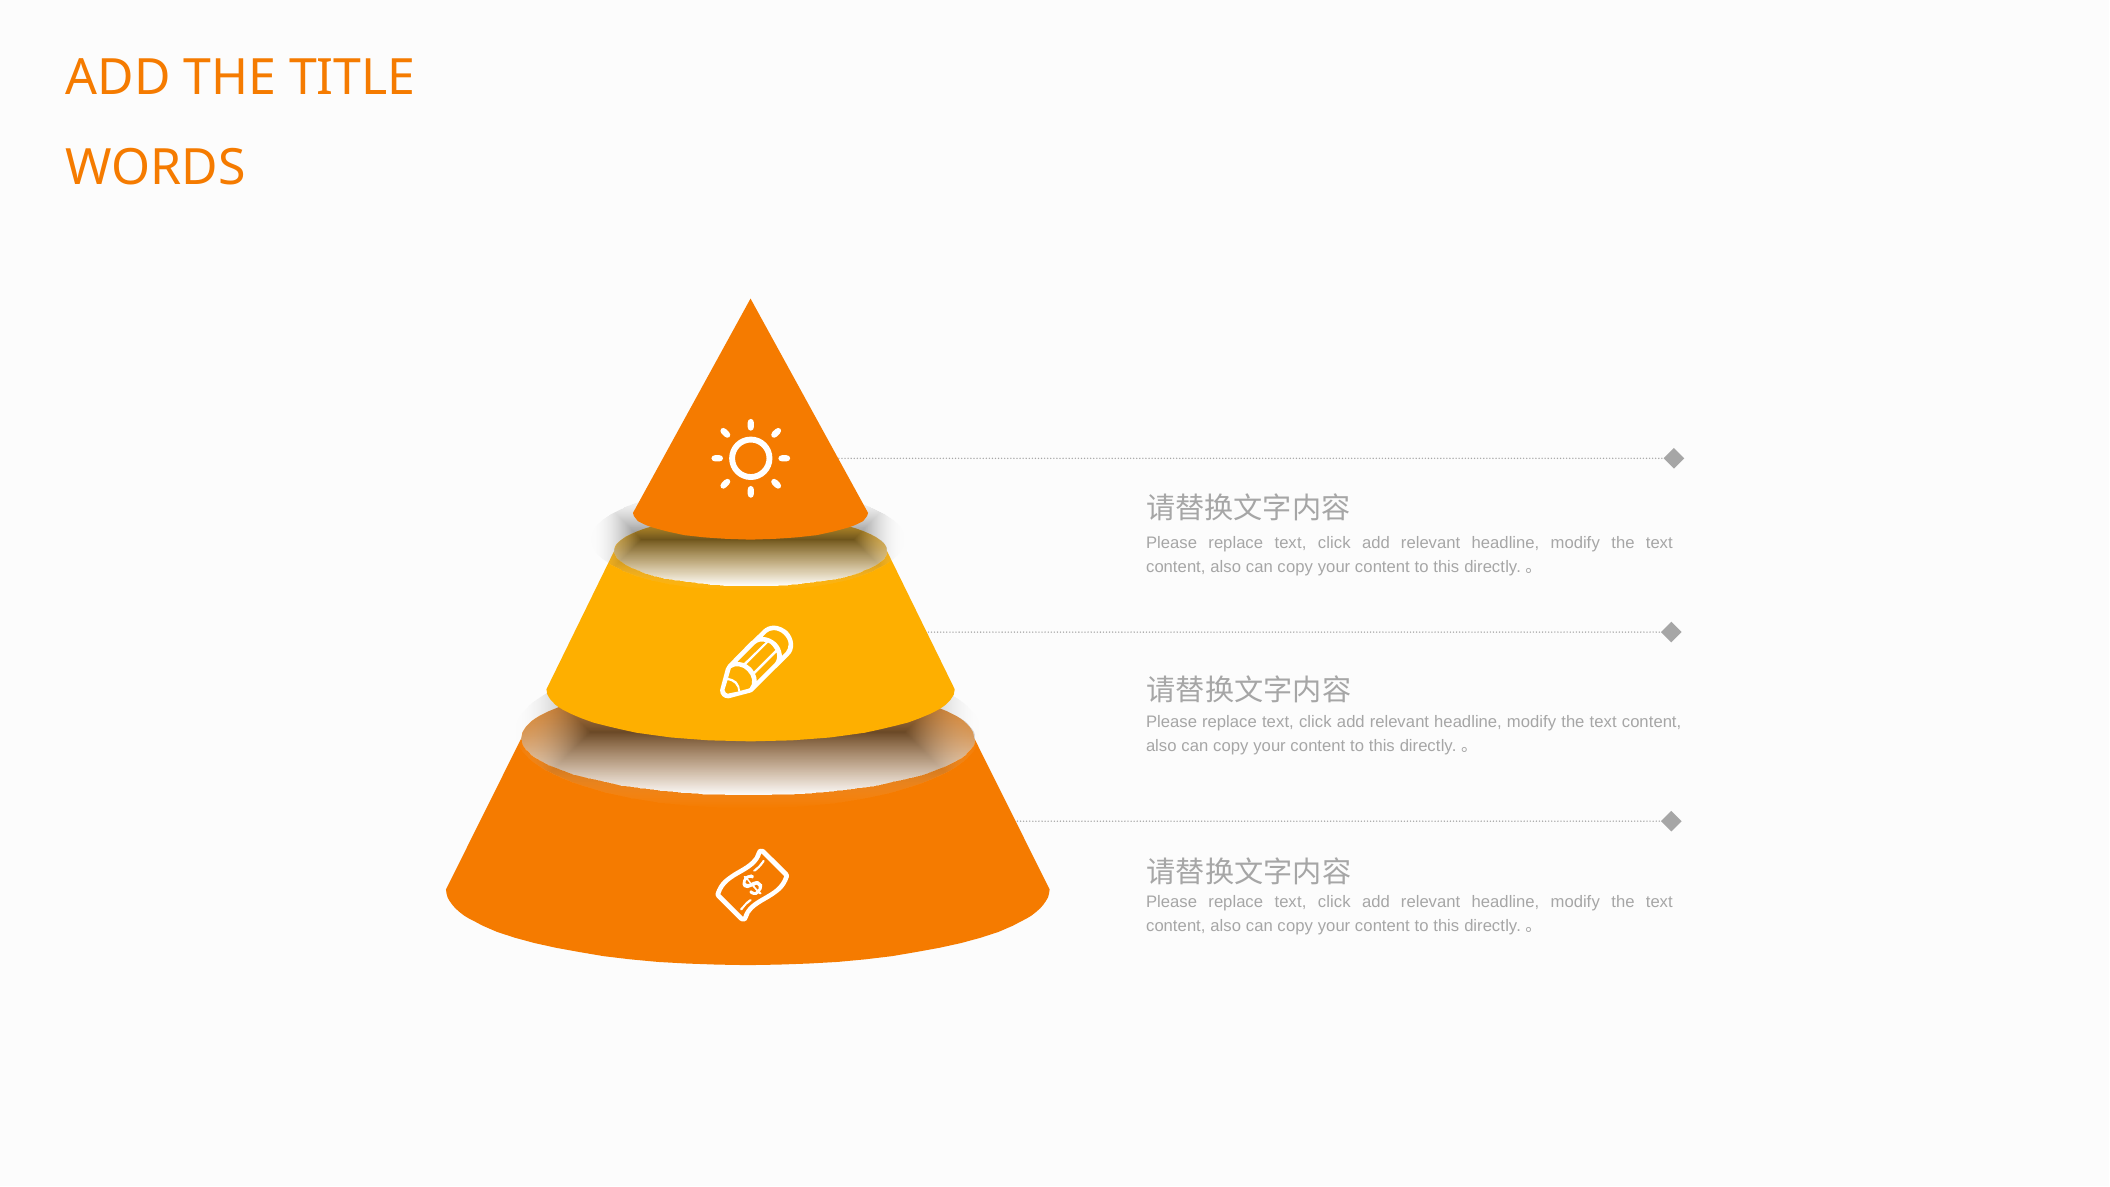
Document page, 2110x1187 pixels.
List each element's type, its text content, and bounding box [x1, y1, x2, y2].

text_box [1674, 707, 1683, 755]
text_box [747, 458, 1674, 822]
text_box [720, 427, 731, 438]
text_box [771, 427, 782, 438]
text_box [729, 436, 773, 480]
text_box [747, 418, 754, 431]
text_box Please replace text, click add relevant headline, modify the text content, also can copy your content to this directly.。 [1146, 886, 1674, 935]
text_box ADD THE TITLE WORDS [50, 7, 583, 202]
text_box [715, 848, 790, 922]
text_box 请替换文字内容 [1146, 846, 1352, 889]
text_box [546, 487, 955, 742]
text_box [720, 478, 731, 487]
text_box [711, 455, 724, 462]
text_box [647, 298, 838, 487]
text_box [445, 656, 1050, 966]
